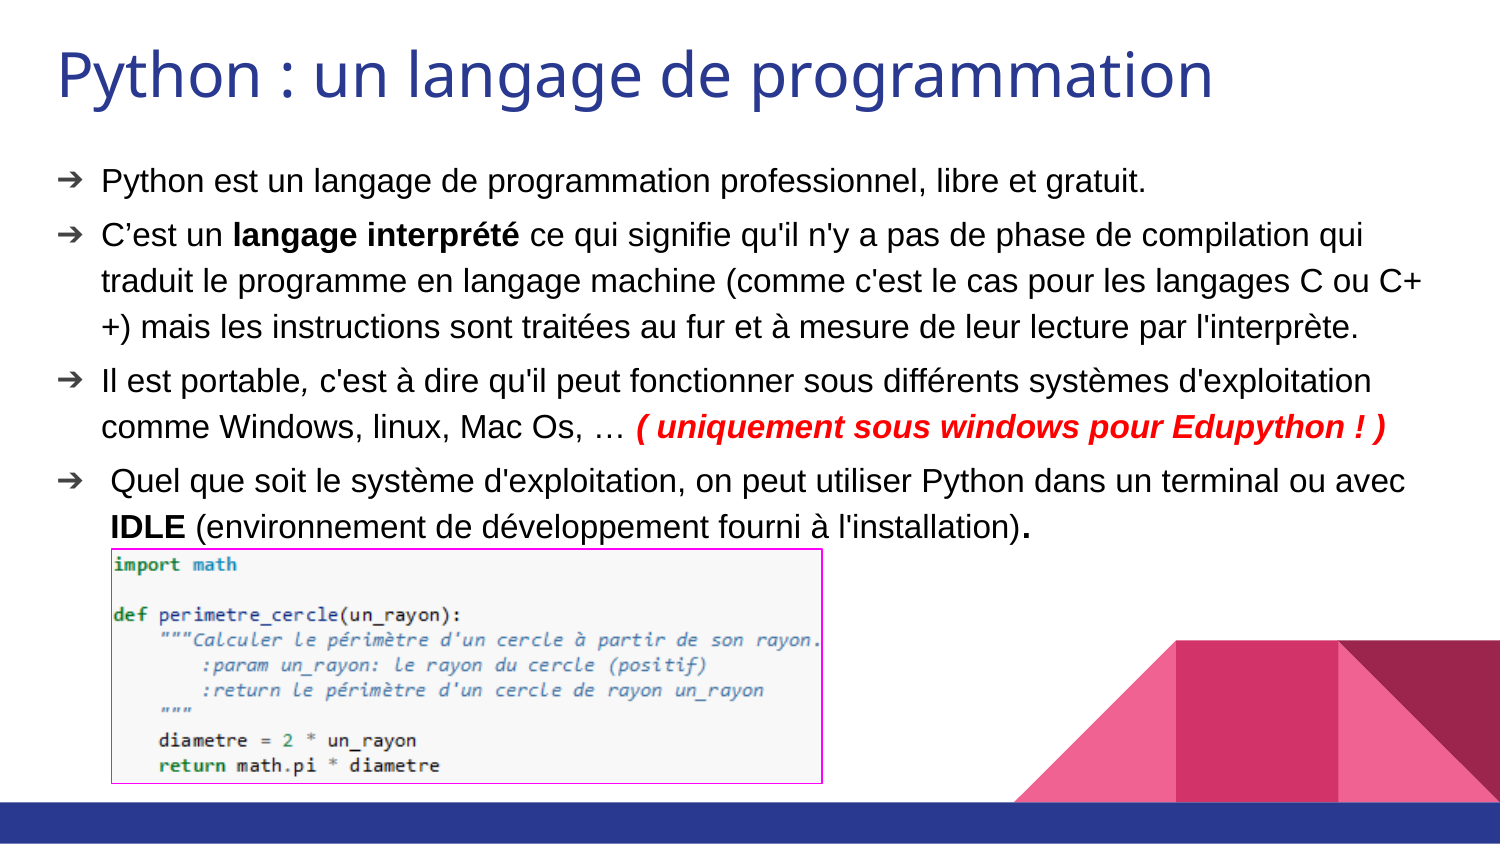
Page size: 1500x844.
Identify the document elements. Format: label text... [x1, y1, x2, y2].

list Python est un langage de programmation professionnel, libre et gratuit. C’est un langage interprété ce qui signifie qu'il n'y a pas de phase de compilation qui traduit le programme en langage machine (comme c'est le cas pour les langages C ou C++) mais les instructions sont traitées au fur et à mesure de leur lecture par l'interprète. Il est portable, c'est à dire qu'il peut fonctionner sous différents systèmes d'exploitation comme Windows, linux, Mac Os, … ( uniquement sous windows pour Edupython ! ) Quel que soit le système d'exploitation, on peut utiliser Python dans un terminal ou avec IDLE (environnement de développement fourni à l'installation). [41, 138, 1468, 687]
picture [111, 549, 822, 783]
title Python : un langage de programmation [41, 20, 1439, 120]
